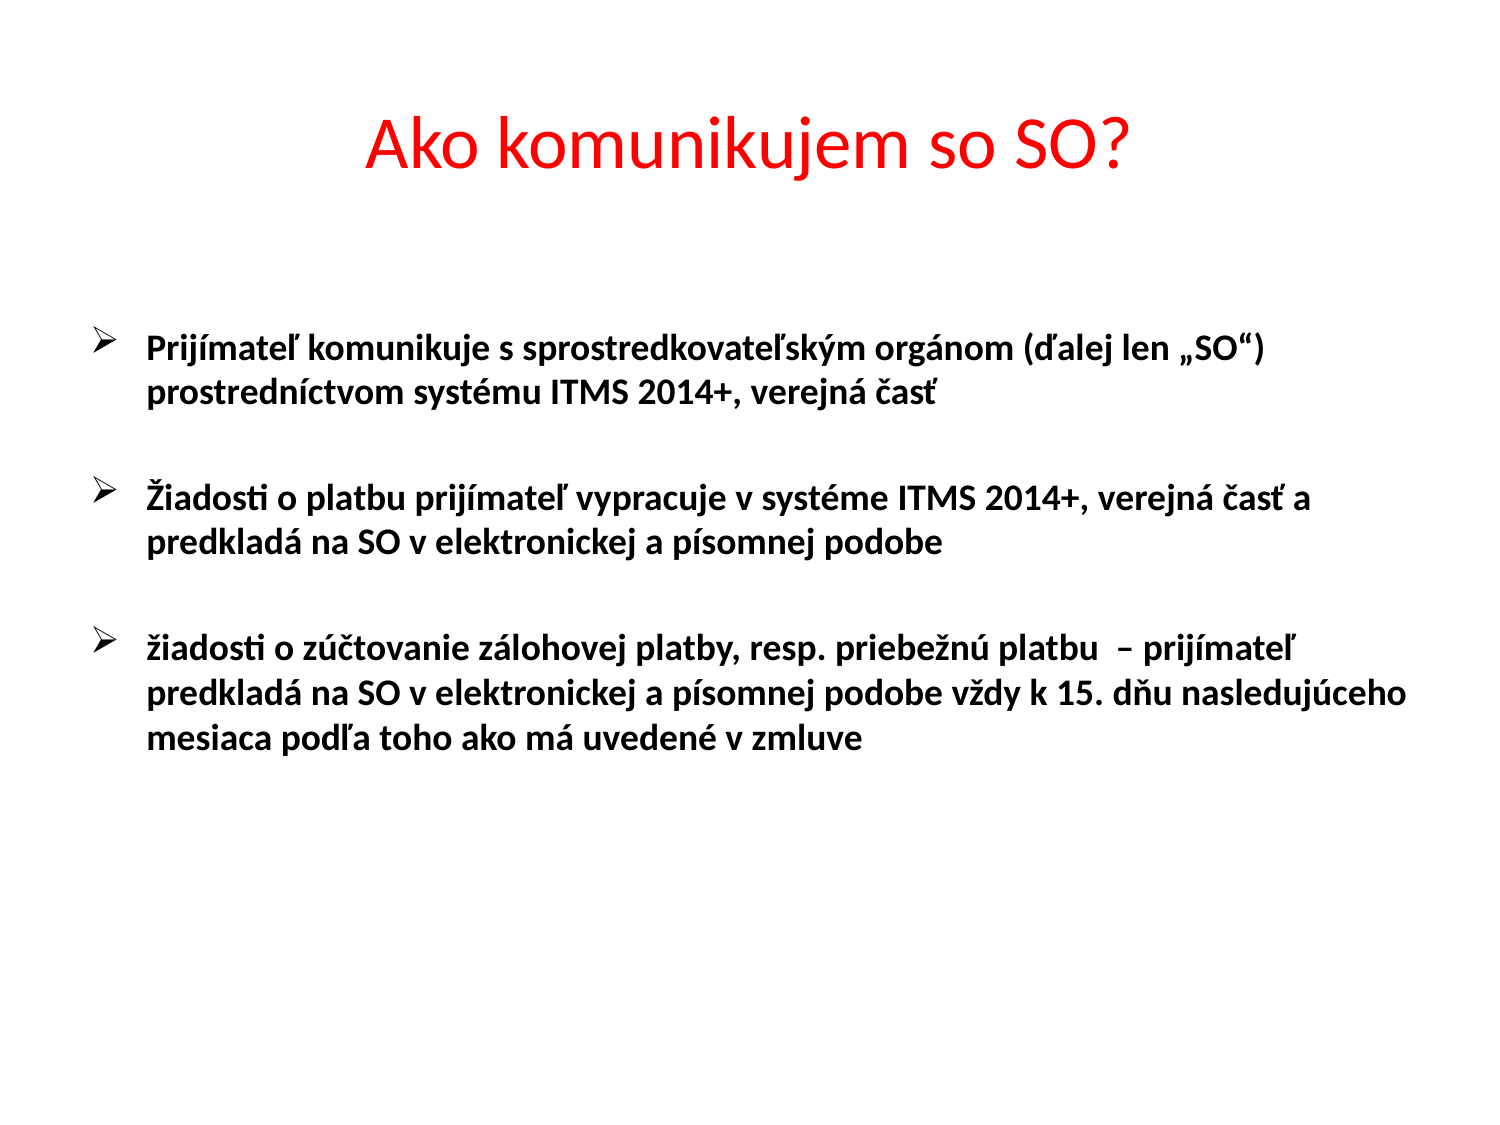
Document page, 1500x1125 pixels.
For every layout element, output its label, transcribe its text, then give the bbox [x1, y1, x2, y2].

title Ako komunikujem so SO? [74, 44, 1426, 233]
list Prijímateľ komunikuje s sprostredkovateľským orgánom (ďalej len „SO“) prostredníctvom systému ITMS 2014+, verejná časť Žiadosti o platbu prijímateľ vypracuje v systéme ITMS 2014+, verejná časť a predkladá na SO v elektronickej a písomnej podobe žiadosti o zúčtovanie zálohovej platby, resp. priebežnú platbu – prijímateľ predkladá na SO v elektronickej a písomnej podobe vždy k 15. dňu nasledujúceho mesiaca podľa toho ako má uvedené v zmluve [74, 262, 1426, 1006]
